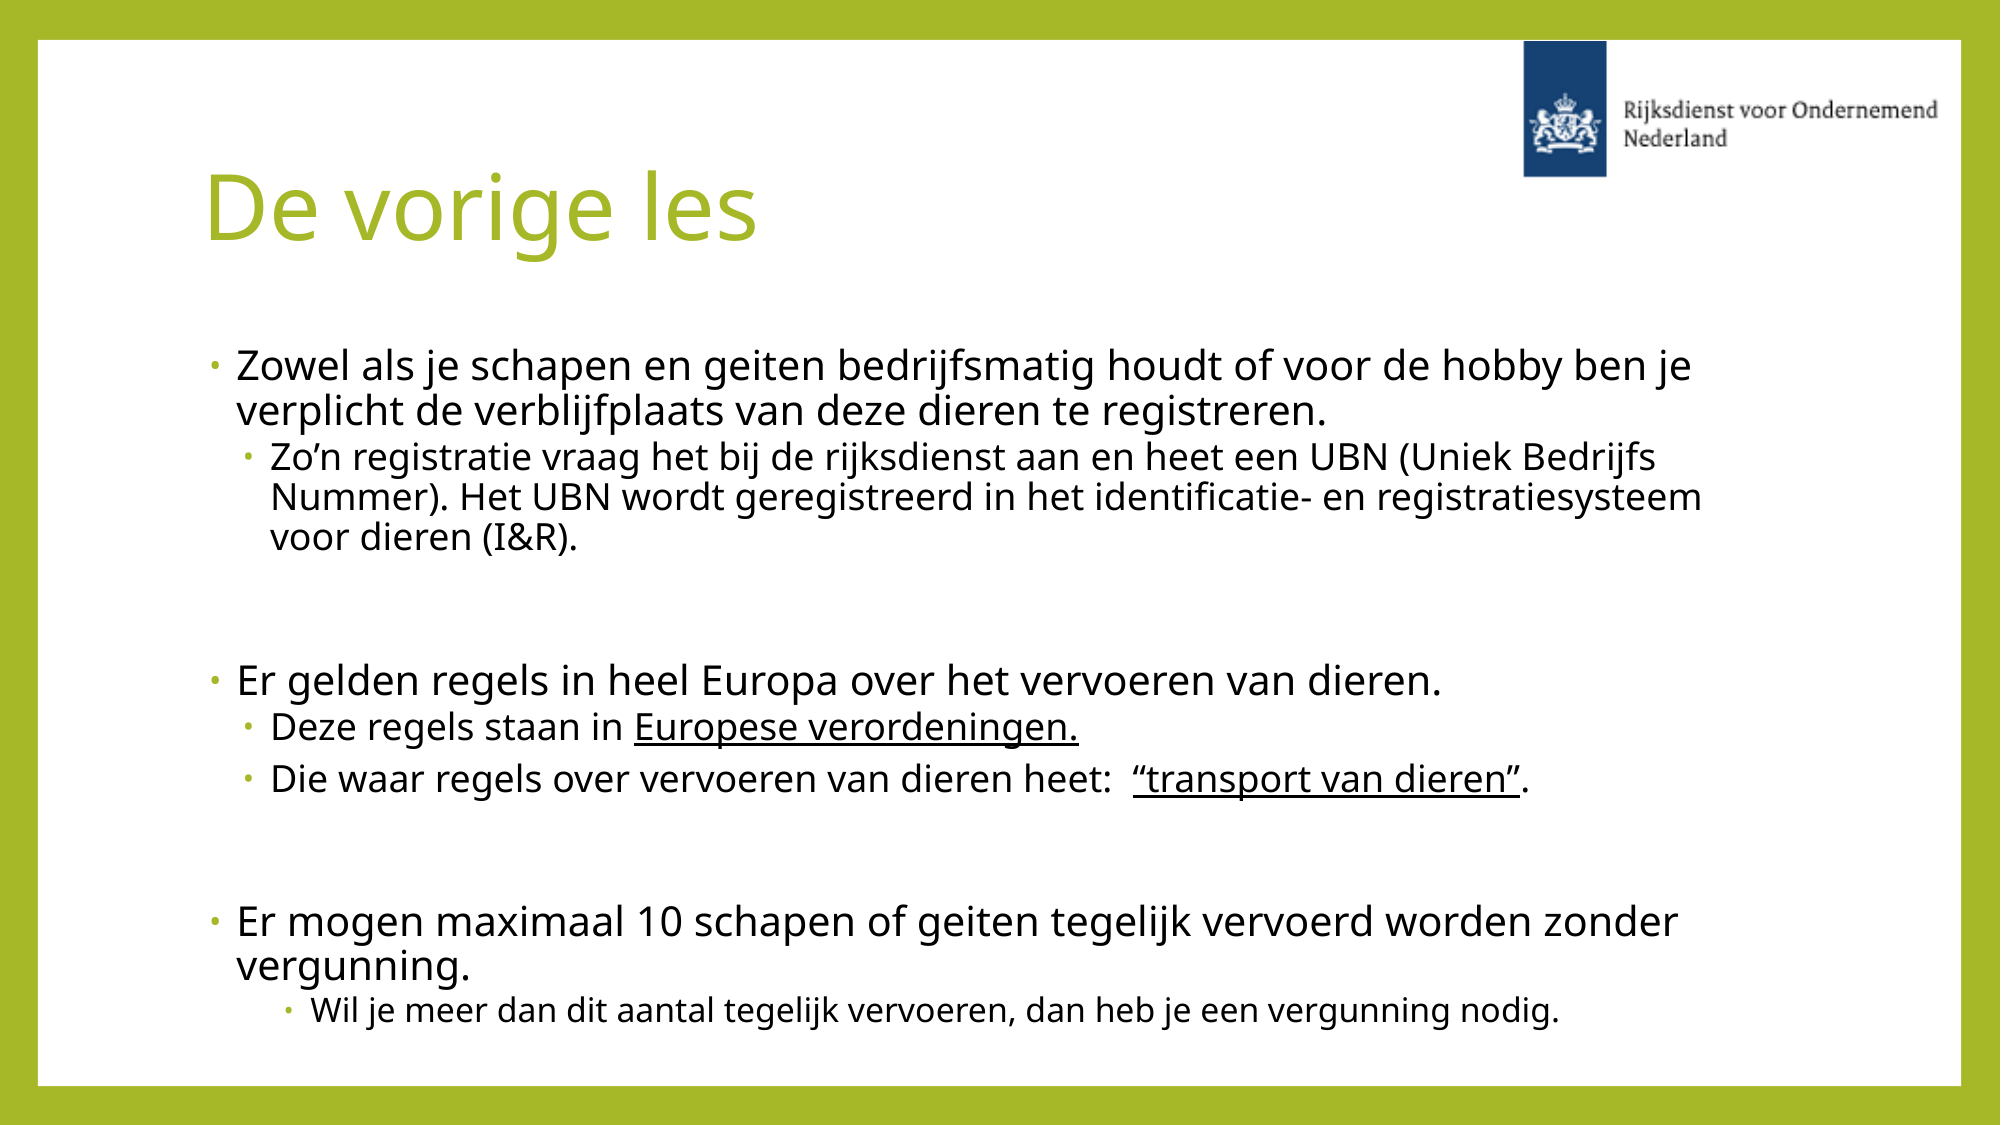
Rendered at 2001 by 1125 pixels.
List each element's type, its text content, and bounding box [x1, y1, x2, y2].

picture [1496, 41, 1957, 183]
list Zowel als je schapen en geiten bedrijfsmatig houdt of voor de hobby ben je verplicht de verblijfplaats van deze dieren te registreren. Zo’n registratie vraag het bij de rijksdienst aan en heet een UBN (Uniek Bedrijfs Nummer). Het UBN wordt geregistreerd in het identificatie- en registratiesysteem voor dieren (I&R). Er gelden regels in heel Europa over het vervoeren van dieren. Deze regels staan in Europese verordeningen. Die waar regels over vervoeren van dieren heet: “transport van dieren”. Er mogen maximaal 10 schapen of geiten tegelijk vervoerd worden zonder vergunning. Wil je meer dan dit aantal tegelijk vervoeren, dan heb je een vergunning nodig. [187, 337, 1808, 1044]
title De vorige les [187, 99, 1808, 323]
